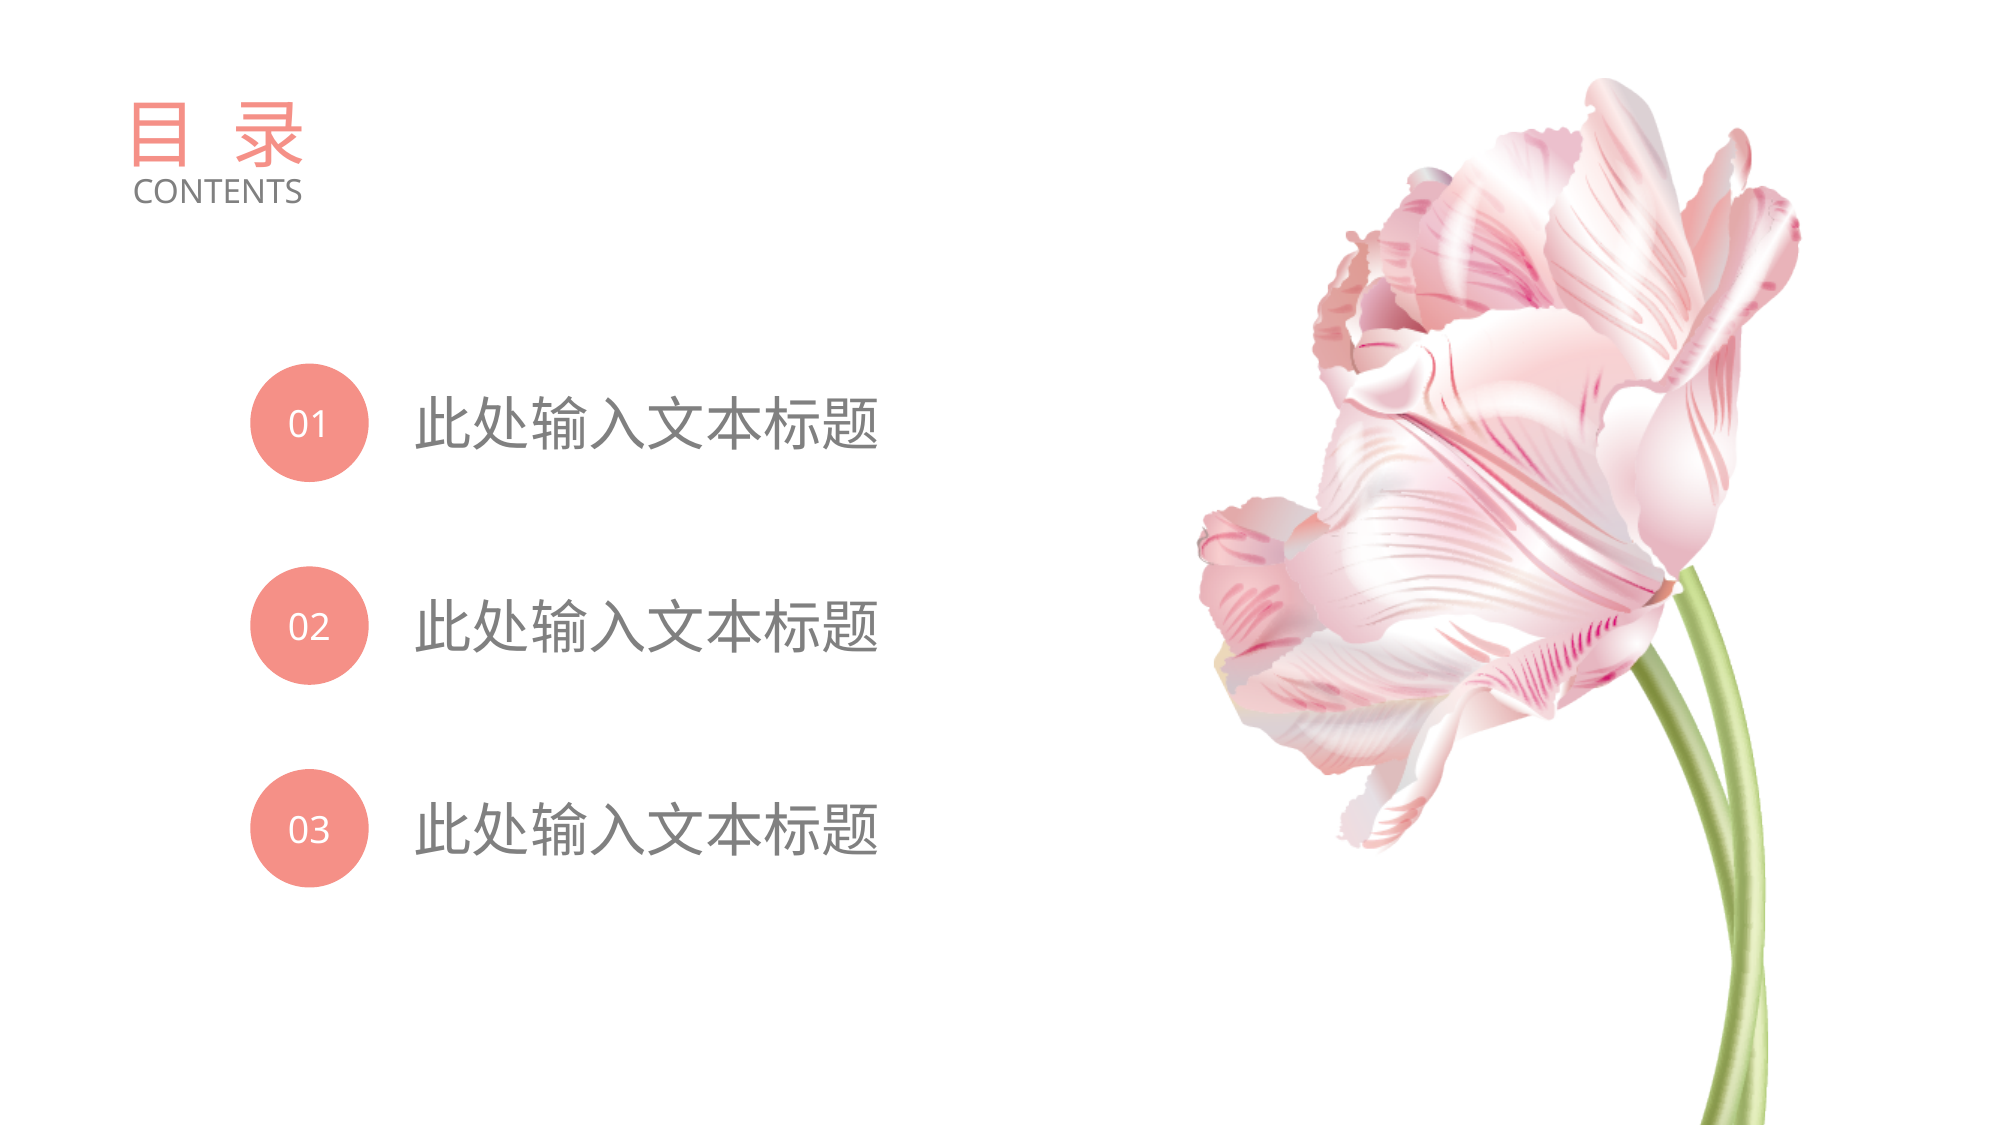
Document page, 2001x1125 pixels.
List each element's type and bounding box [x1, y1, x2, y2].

text_box [51, 78, 378, 219]
text_box [250, 769, 896, 888]
text_box [250, 363, 896, 483]
picture [1195, 78, 1803, 1125]
text_box [250, 566, 896, 685]
